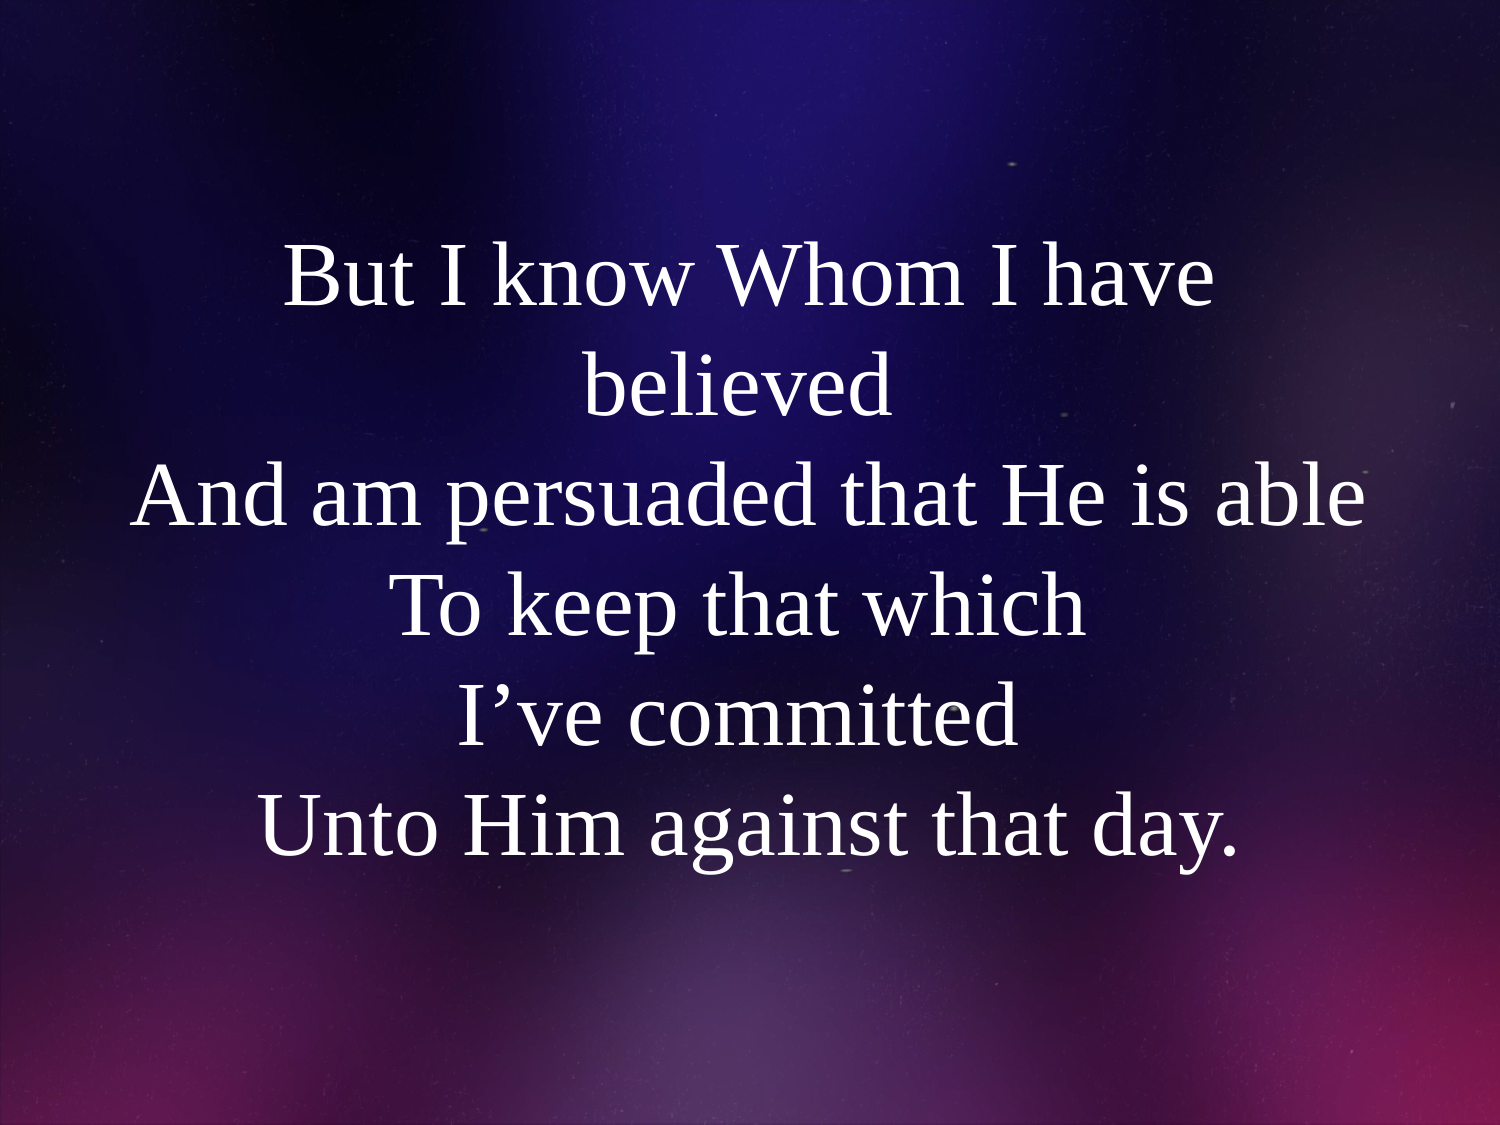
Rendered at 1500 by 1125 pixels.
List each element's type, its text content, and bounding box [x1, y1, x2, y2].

picture [0, 0, 1500, 1125]
title But I know Whom I have believed And am persuaded that He is able To keep that which I’ve committed Unto Him against that day. [112, 450, 1388, 638]
